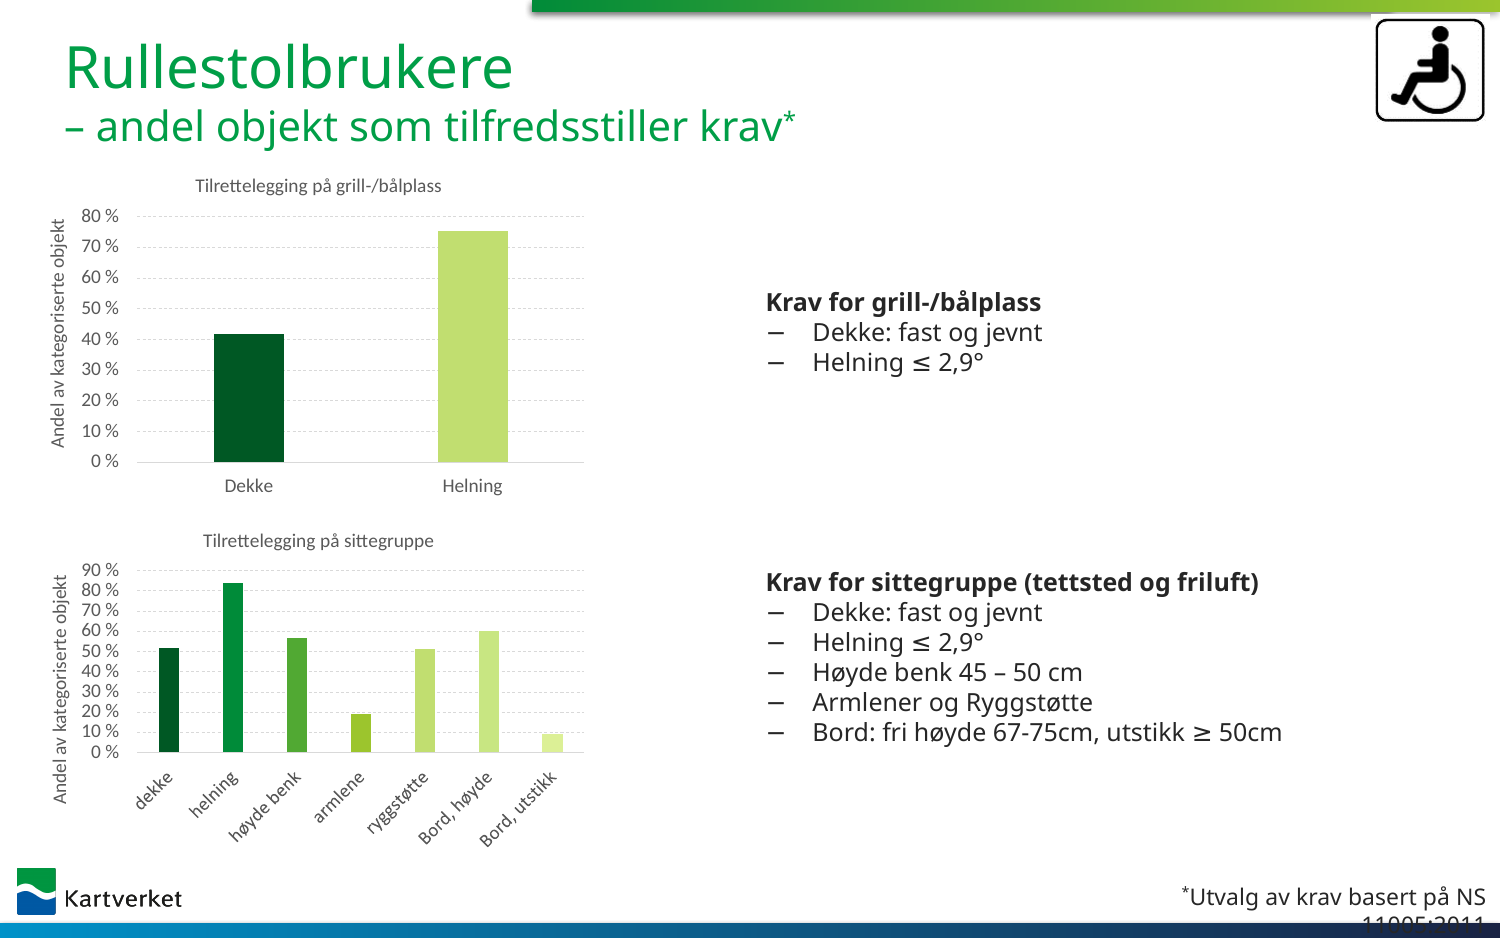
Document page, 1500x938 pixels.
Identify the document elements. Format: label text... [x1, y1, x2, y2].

text_box Krav for sittegruppe (tettsted og friluft) Dekke: fast og jevnt Helning ≤ 2,9° Høyde benk 45 – 50 cm Armlener og Ryggstøtte Bord: fri høyde 67-75cm, utstikk ≥ 50cm [750, 559, 1500, 754]
picture [41, 520, 596, 859]
picture [1371, 13, 1491, 127]
picture [41, 166, 596, 505]
text_box *Utvalg av krav basert på NS 11005:2011 [1068, 873, 1500, 938]
text_box Rullestolbrukere – andel objekt som tilfredsstiller krav* [49, 14, 1431, 158]
text_box Krav for grill-/bålplass Dekke: fast og jevnt Helning ≤ 2,9° [750, 279, 1452, 384]
